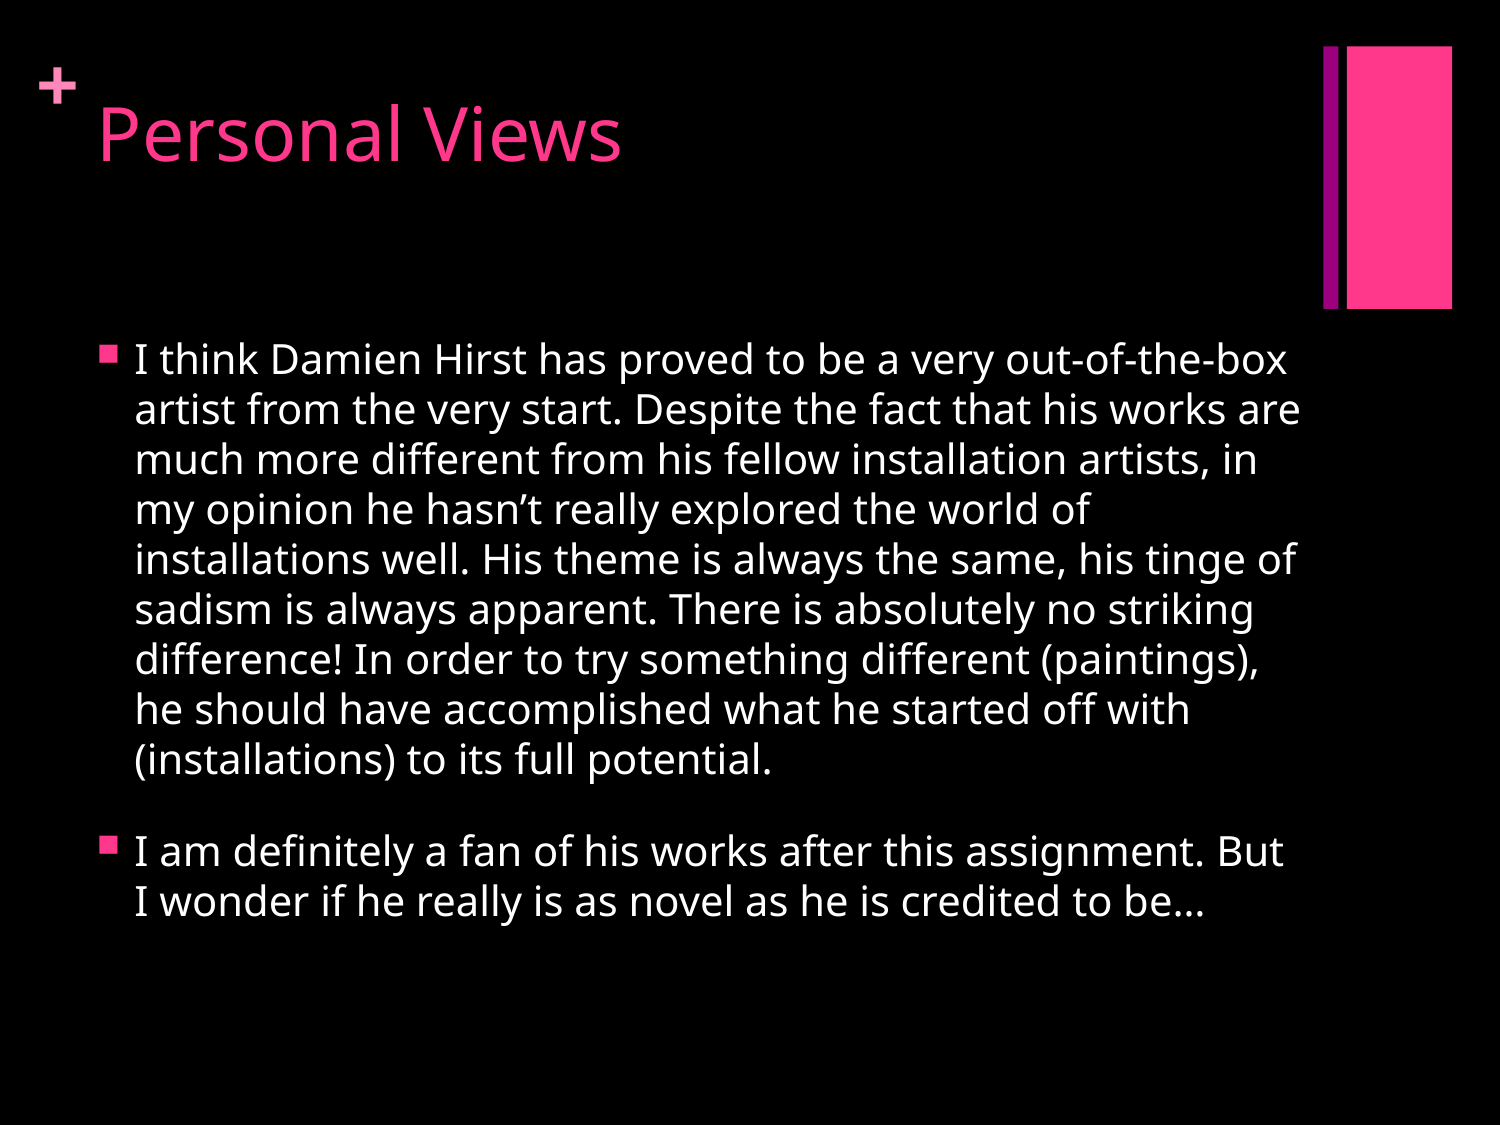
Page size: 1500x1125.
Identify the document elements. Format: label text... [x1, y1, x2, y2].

title Personal Views [81, 79, 1322, 263]
list I think Damien Hirst has proved to be a very out-of-the-box artist from the very start. Despite the fact that his works are much more different from his fellow installation artists, in my opinion he hasn’t really explored the world of installations well. His theme is always the same, his tinge of sadism is always apparent. There is absolutely no striking difference! In order to try something different (paintings), he should have accomplished what he started off with (installations) to its full potential. I am definitely a fan of his works after this assignment. But I wonder if he really is as novel as he is credited to be… [81, 324, 1322, 1005]
